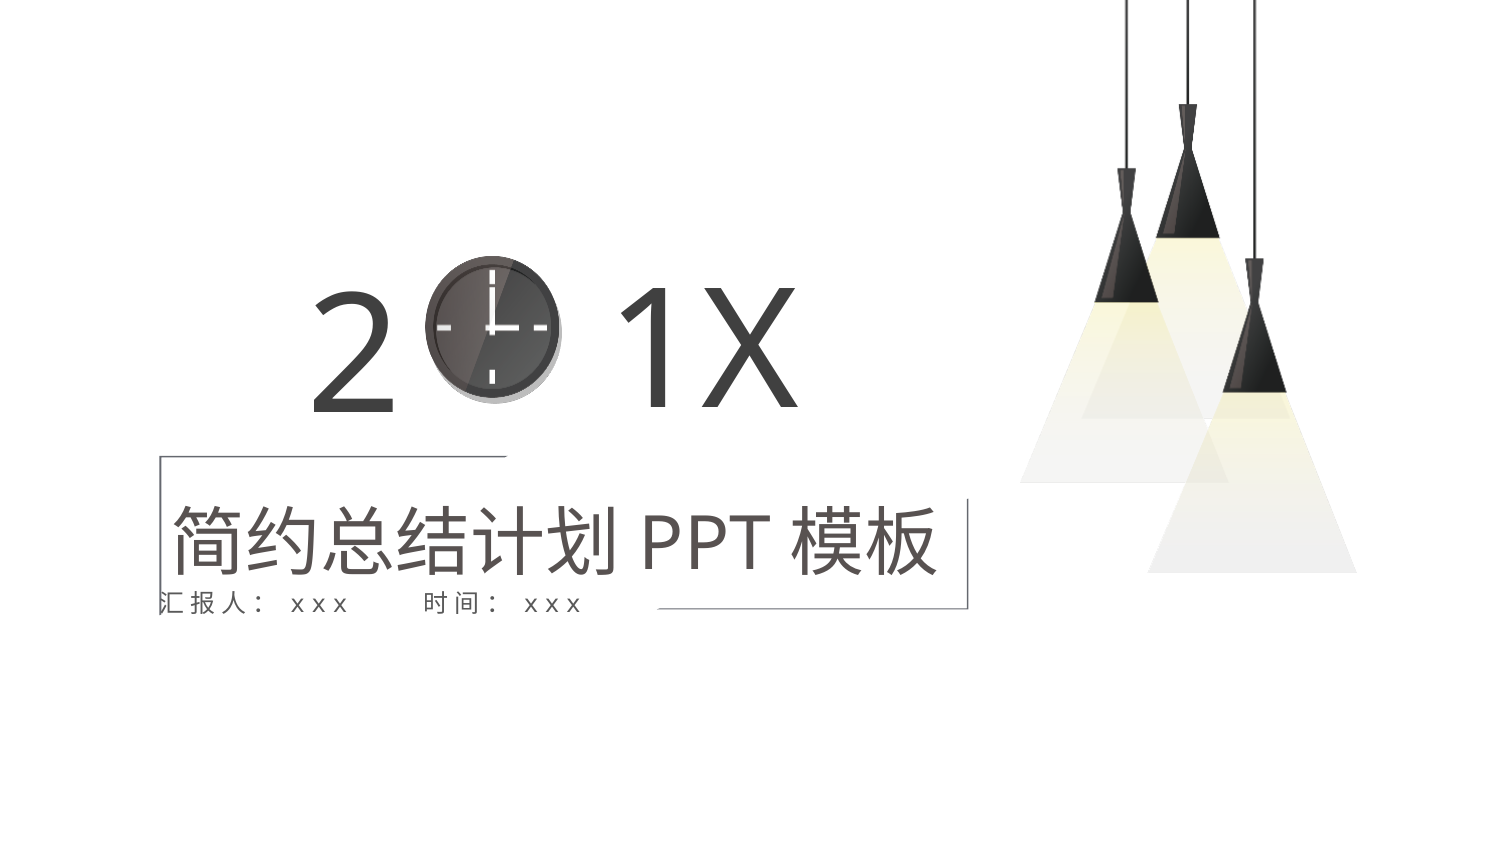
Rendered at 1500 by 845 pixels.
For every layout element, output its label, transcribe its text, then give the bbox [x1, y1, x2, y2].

text_box [157, 453, 510, 574]
text_box [654, 496, 971, 612]
picture [413, 244, 568, 417]
text_box 简约总结计划PPT模板 [164, 468, 955, 592]
text_box 1X [591, 193, 815, 448]
picture [1015, 0, 1365, 594]
text_box 2 [292, 198, 418, 454]
text_box 汇报人：xxx 时间：xxx [144, 574, 596, 626]
